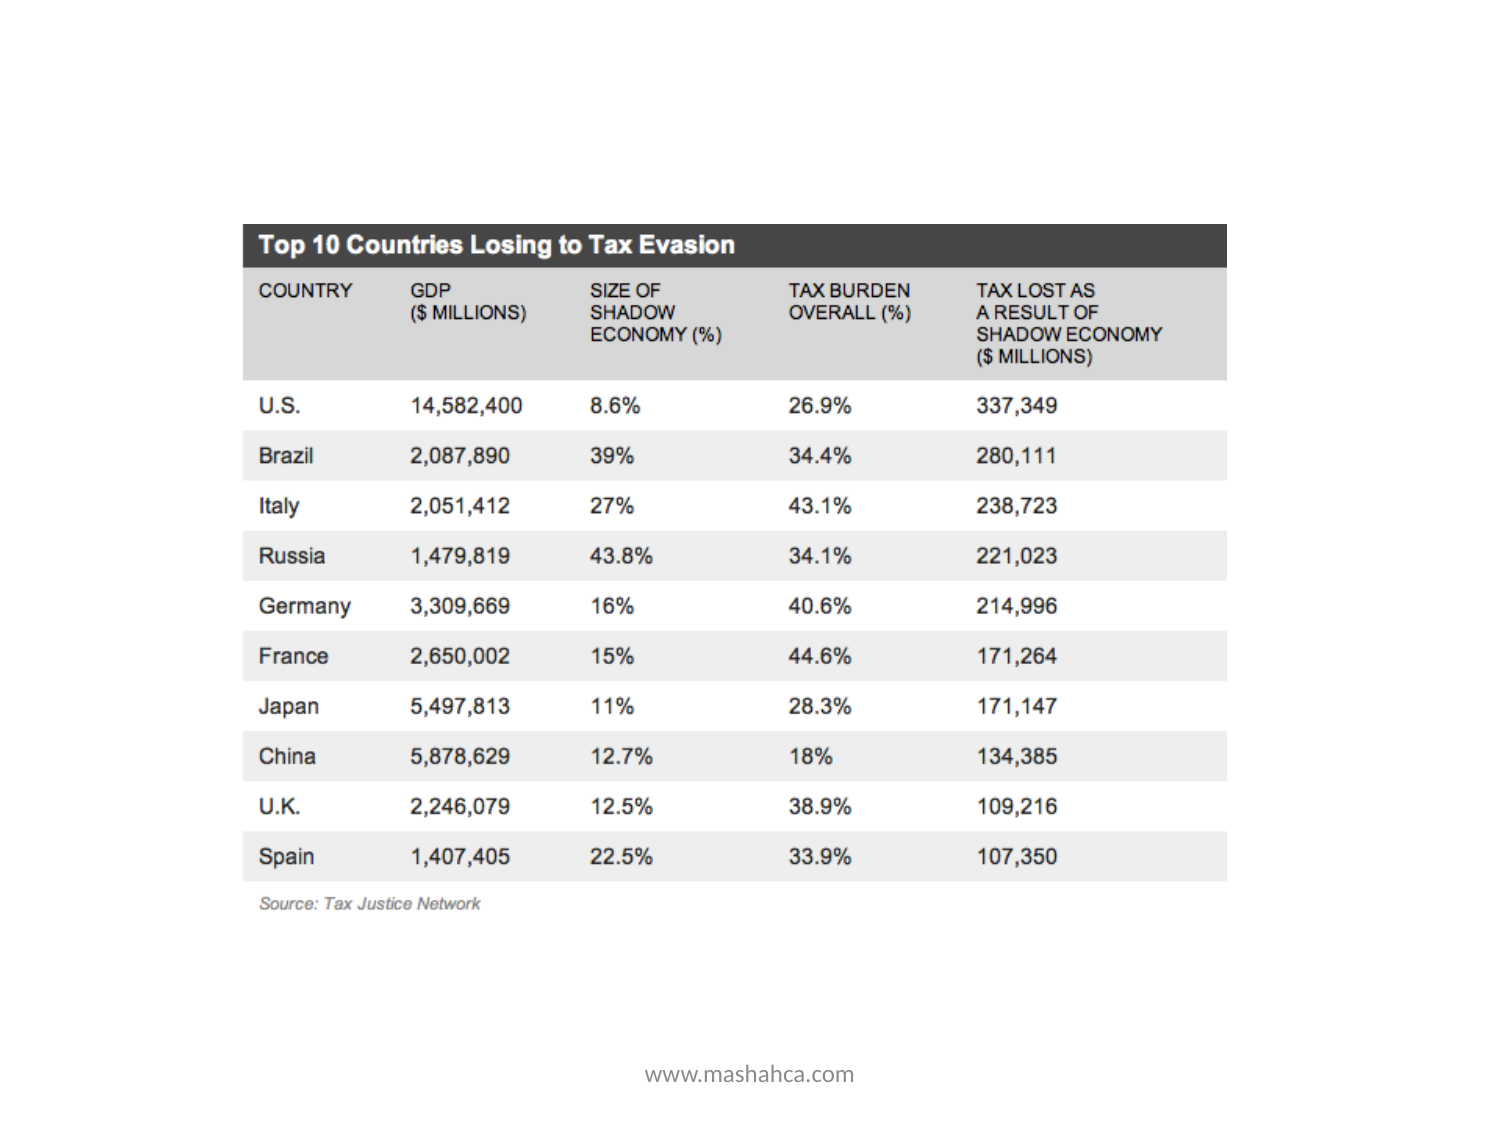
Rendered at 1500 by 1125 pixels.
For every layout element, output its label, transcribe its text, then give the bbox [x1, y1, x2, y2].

footer www.mashahca.com [512, 1042, 988, 1103]
picture [237, 224, 1227, 913]
